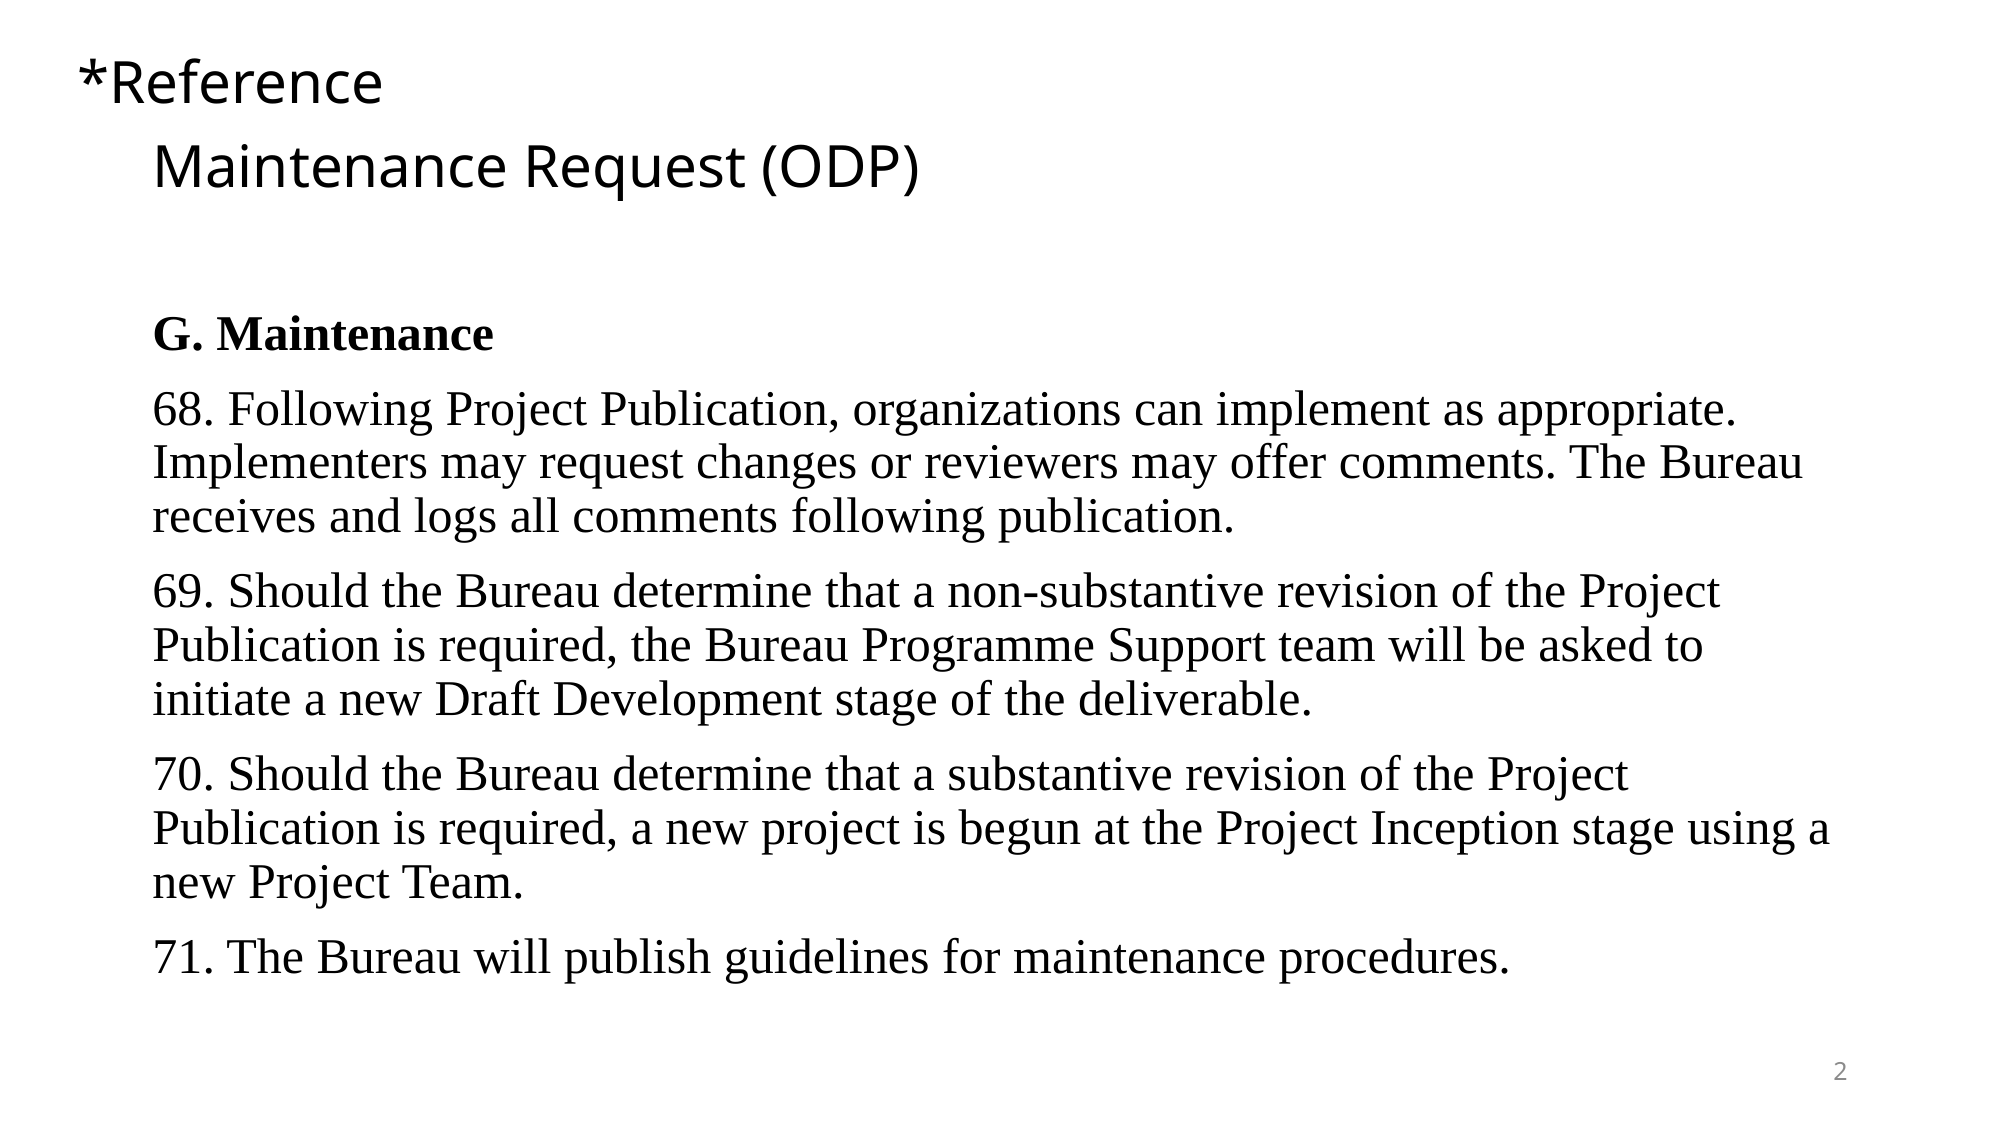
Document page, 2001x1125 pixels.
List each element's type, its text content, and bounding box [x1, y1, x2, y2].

list G. Maintenance 68. Following Project Publication, organizations can implement as appropriate. Implementers may request changes or reviewers may offer comments. The Bureau receives and logs all comments following publication. 69. Should the Bureau determine that a non-substantive revision of the Project Publication is required, the Bureau Programme Support team will be asked to initiate a new Draft Development stage of the deliverable. 70. Should the Bureau determine that a substantive revision of the Project Publication is required, a new project is begun at the Project Inception stage using a new Project Team. 71. The Bureau will publish guidelines for maintenance procedures. [137, 299, 1863, 1014]
title Maintenance Request (ODP) [137, 59, 1863, 278]
slide_number 2 [1412, 1042, 1863, 1103]
text_box *Reference [63, 38, 634, 124]
